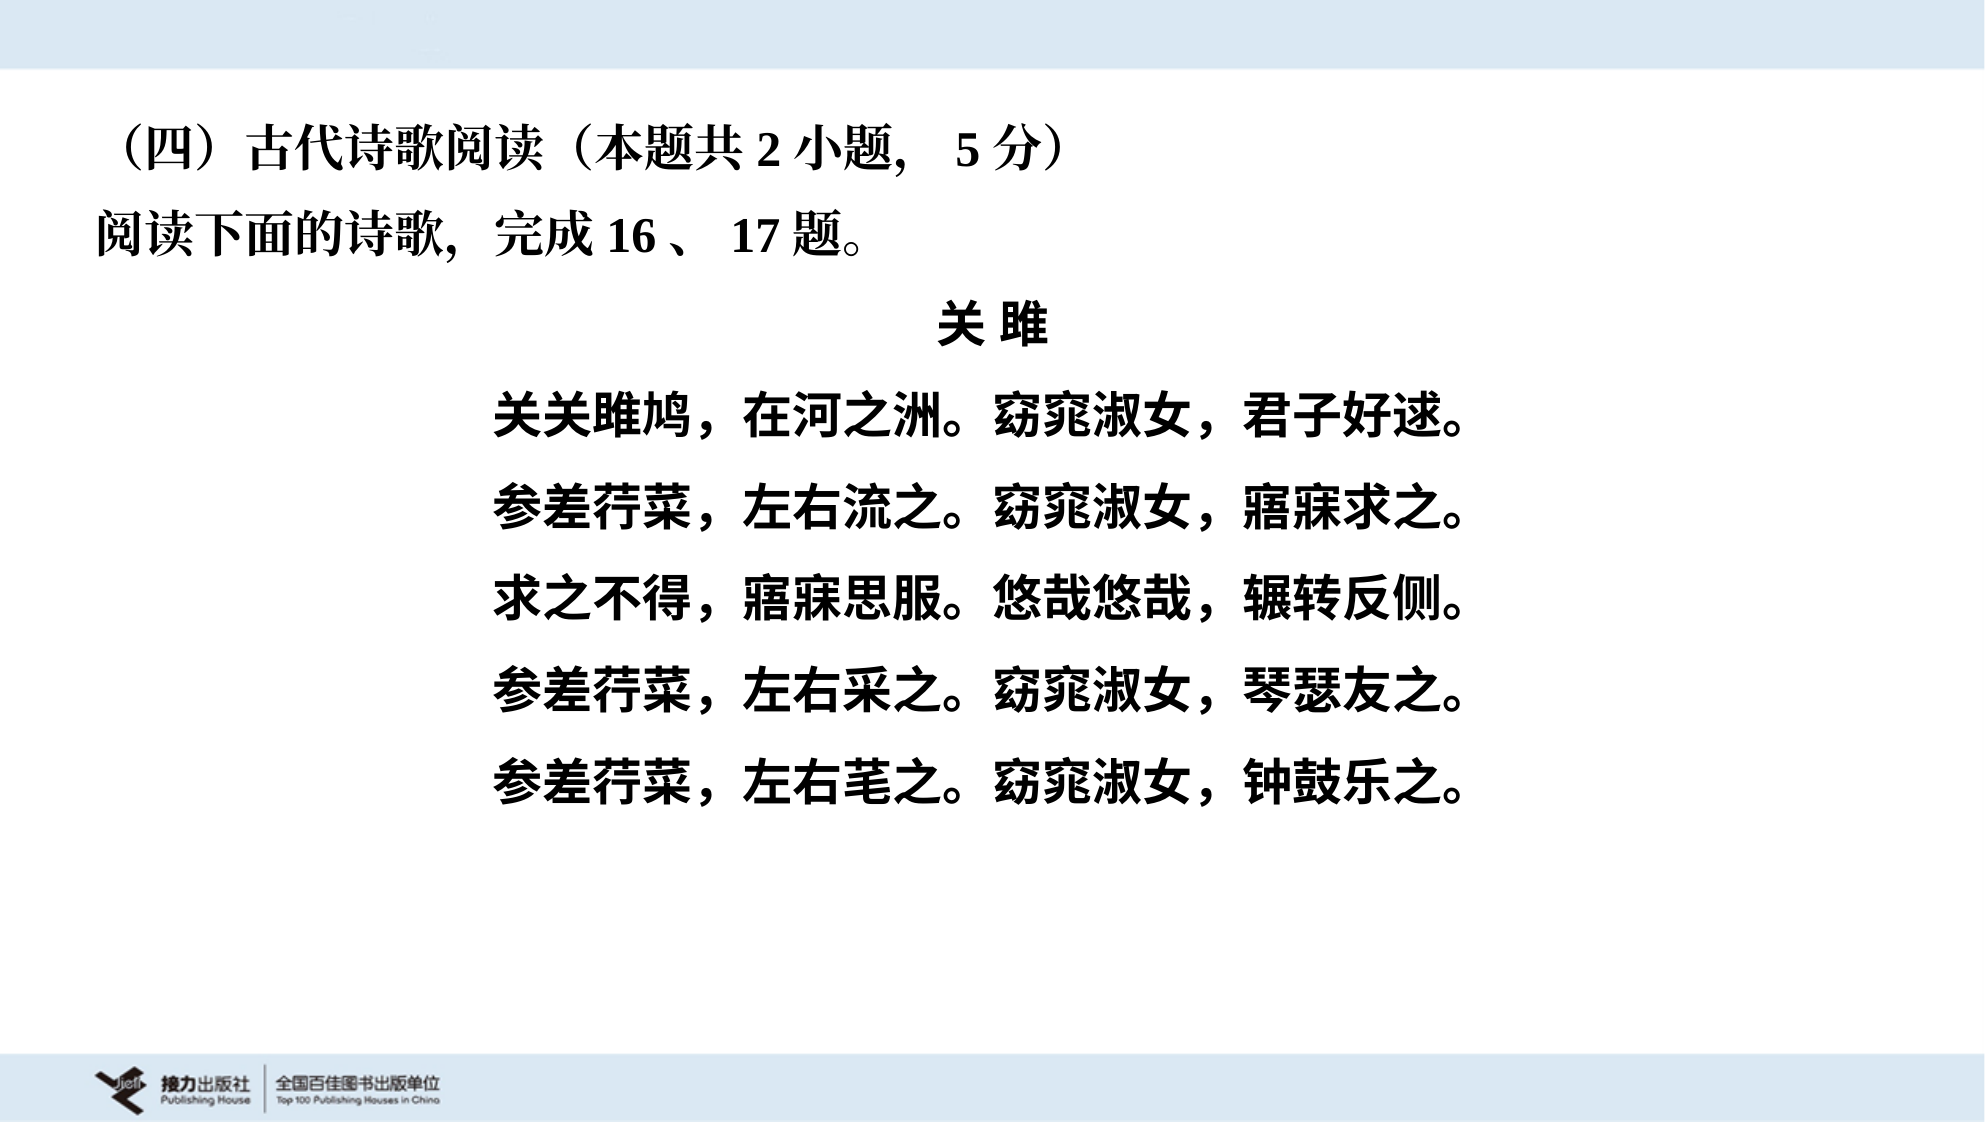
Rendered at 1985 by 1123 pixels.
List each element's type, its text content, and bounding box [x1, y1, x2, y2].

text_box （四）古代诗歌阅读（本题共2小题，5分） [94, 88, 1892, 174]
text_box 关 雎 关关雎鸠，在河之洲。窈窕淑女，君子好逑。 参差荇菜，左右流之。窈窕淑女，寤寐求之。 求之不得，寤寐思服。悠哉悠哉，辗转反侧。 参差荇菜，左右采之。窈窕淑女，琴瑟友之。 参差荇菜，左右芼之。窈窕淑女，钟鼓乐之。 [94, 260, 1892, 811]
text_box 阅读下面的诗歌，完成16、17题。 [94, 174, 1892, 260]
picture [0, 0, 1985, 1122]
